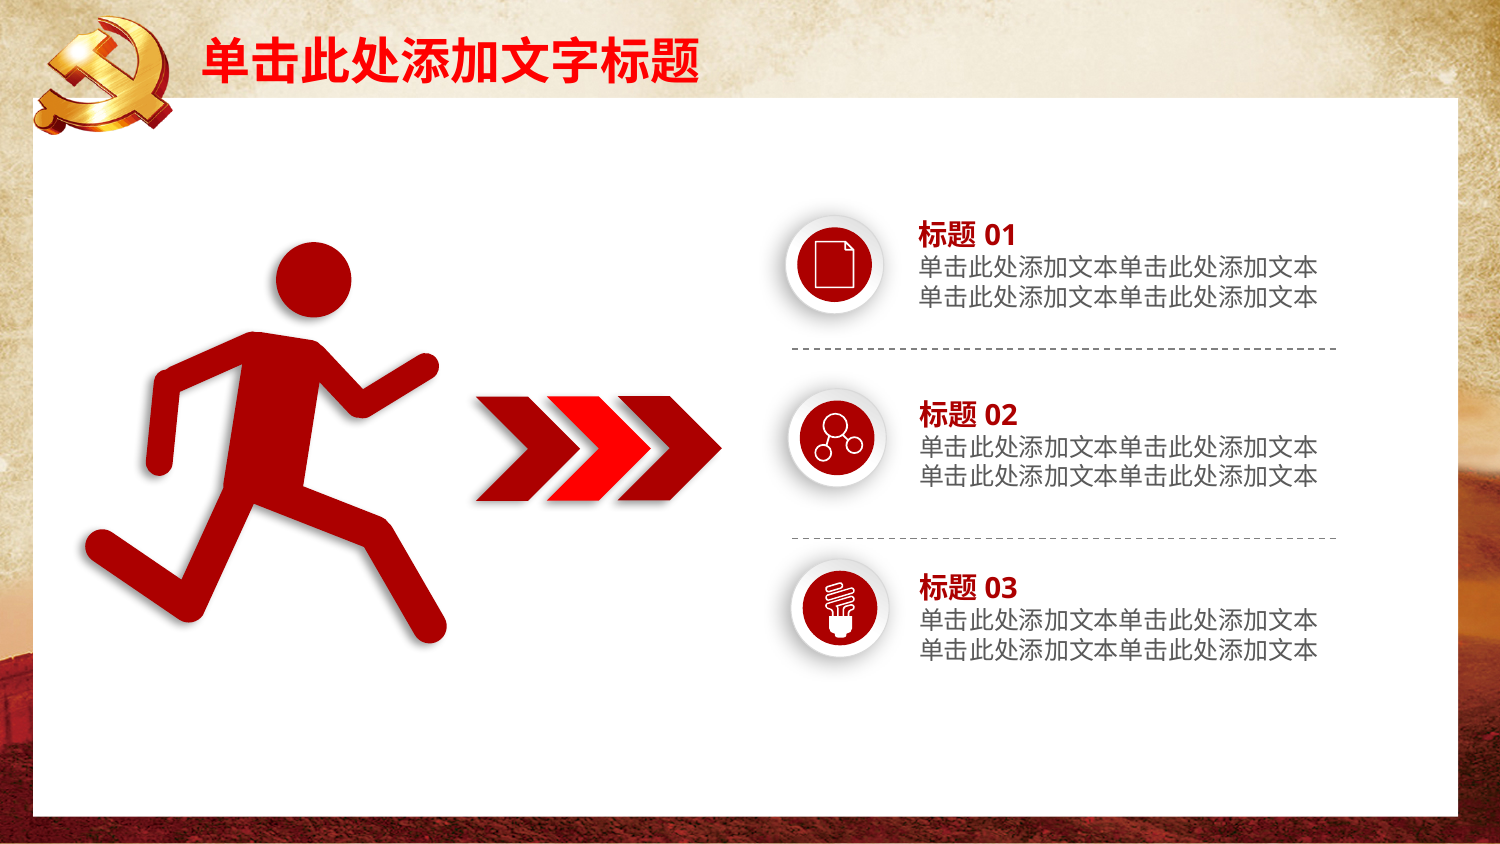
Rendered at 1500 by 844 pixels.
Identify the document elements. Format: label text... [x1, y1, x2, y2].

text_box 标题02 单击此处添加文本单击此处添加文本 单击此处添加文本单击此处添加文本 [904, 388, 1361, 499]
text_box [84, 330, 448, 645]
text_box [615, 395, 724, 502]
text_box [473, 395, 582, 502]
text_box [790, 558, 890, 658]
text_box 标题03 单击此处添加文本单击此处添加文本 单击此处添加文本单击此处添加文本 [904, 562, 1361, 672]
text_box 标题01 单击此处添加文本单击此处添加文本 单击此处添加文本单击此处添加文本 [904, 209, 1360, 319]
text_box [275, 241, 353, 319]
text_box [544, 395, 653, 502]
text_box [787, 388, 887, 488]
text_box [156, 22, 547, 108]
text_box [785, 215, 884, 314]
picture [0, 0, 1500, 844]
